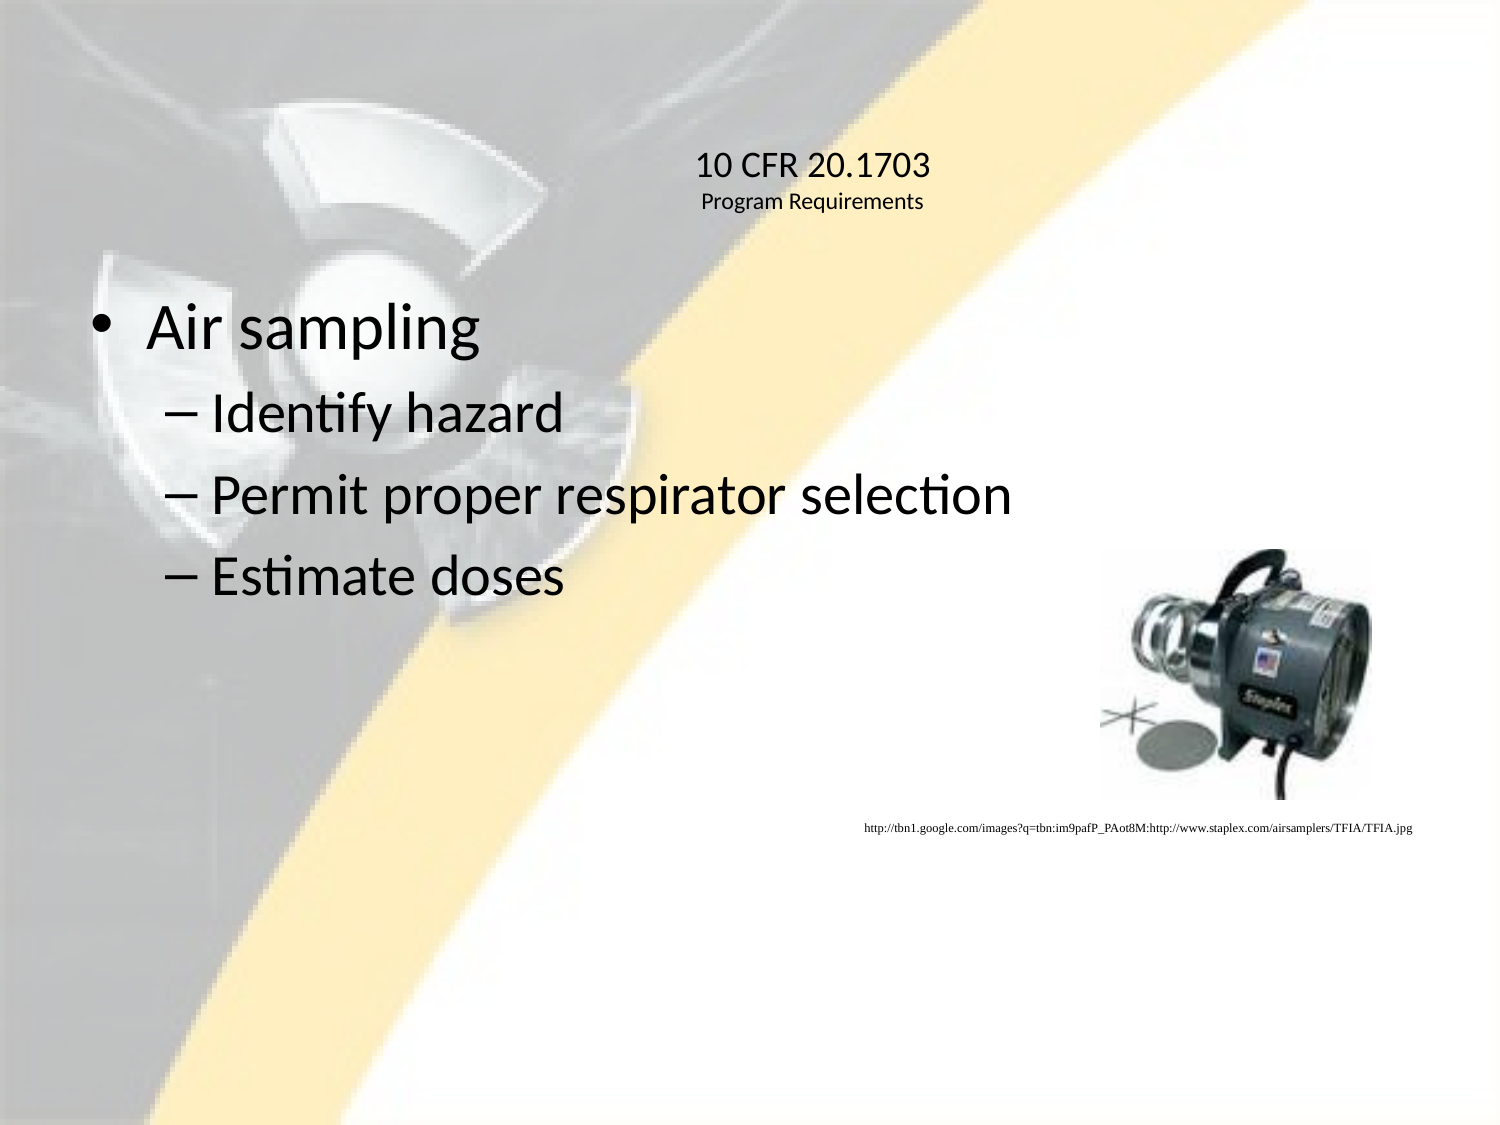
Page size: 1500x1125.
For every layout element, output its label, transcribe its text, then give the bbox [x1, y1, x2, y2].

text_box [849, 549, 1427, 843]
title 10 CFR 20.1703 Program Requirements [212, 87, 1413, 250]
list Air sampling Identify hazard Permit proper respirator selection Estimate doses [75, 275, 1425, 638]
